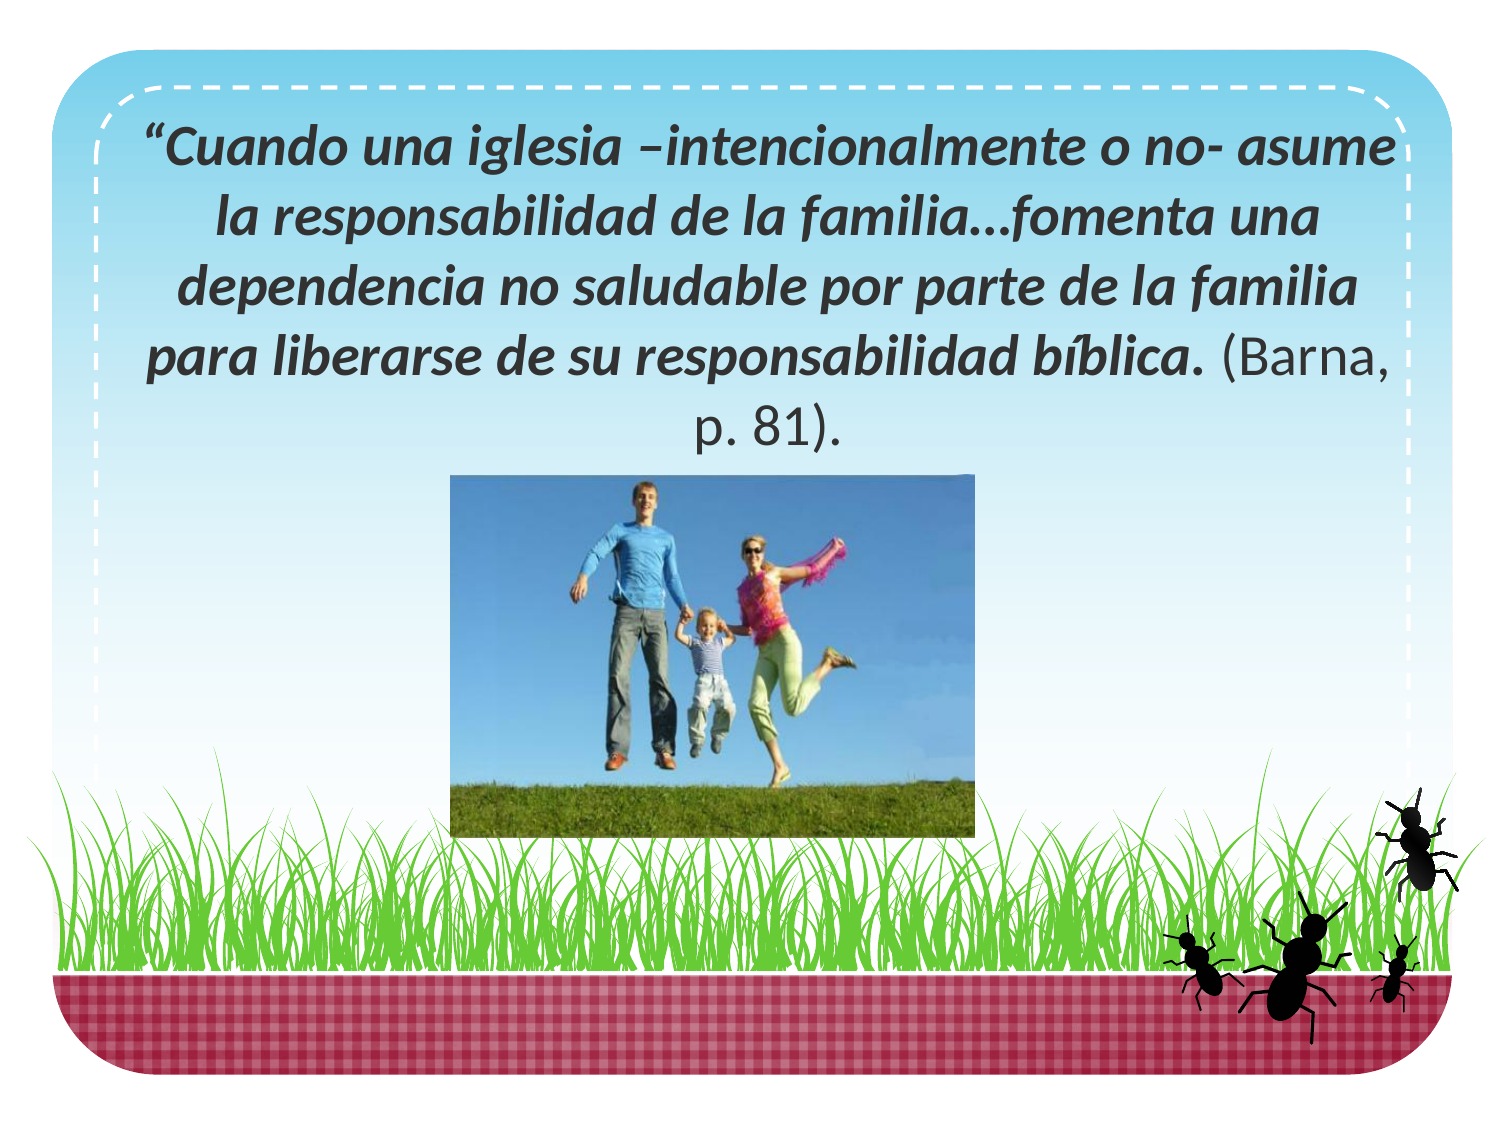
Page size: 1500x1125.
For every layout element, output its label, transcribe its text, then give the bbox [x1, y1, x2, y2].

list “Cuando una iglesia –intencionalmente o no- asume la responsabilidad de la familia…fomenta una dependencia no saludable por parte de la familia para liberarse de su responsabilidad bíblica. (Barna, p. 81). [112, 99, 1425, 1075]
picture [449, 474, 976, 838]
